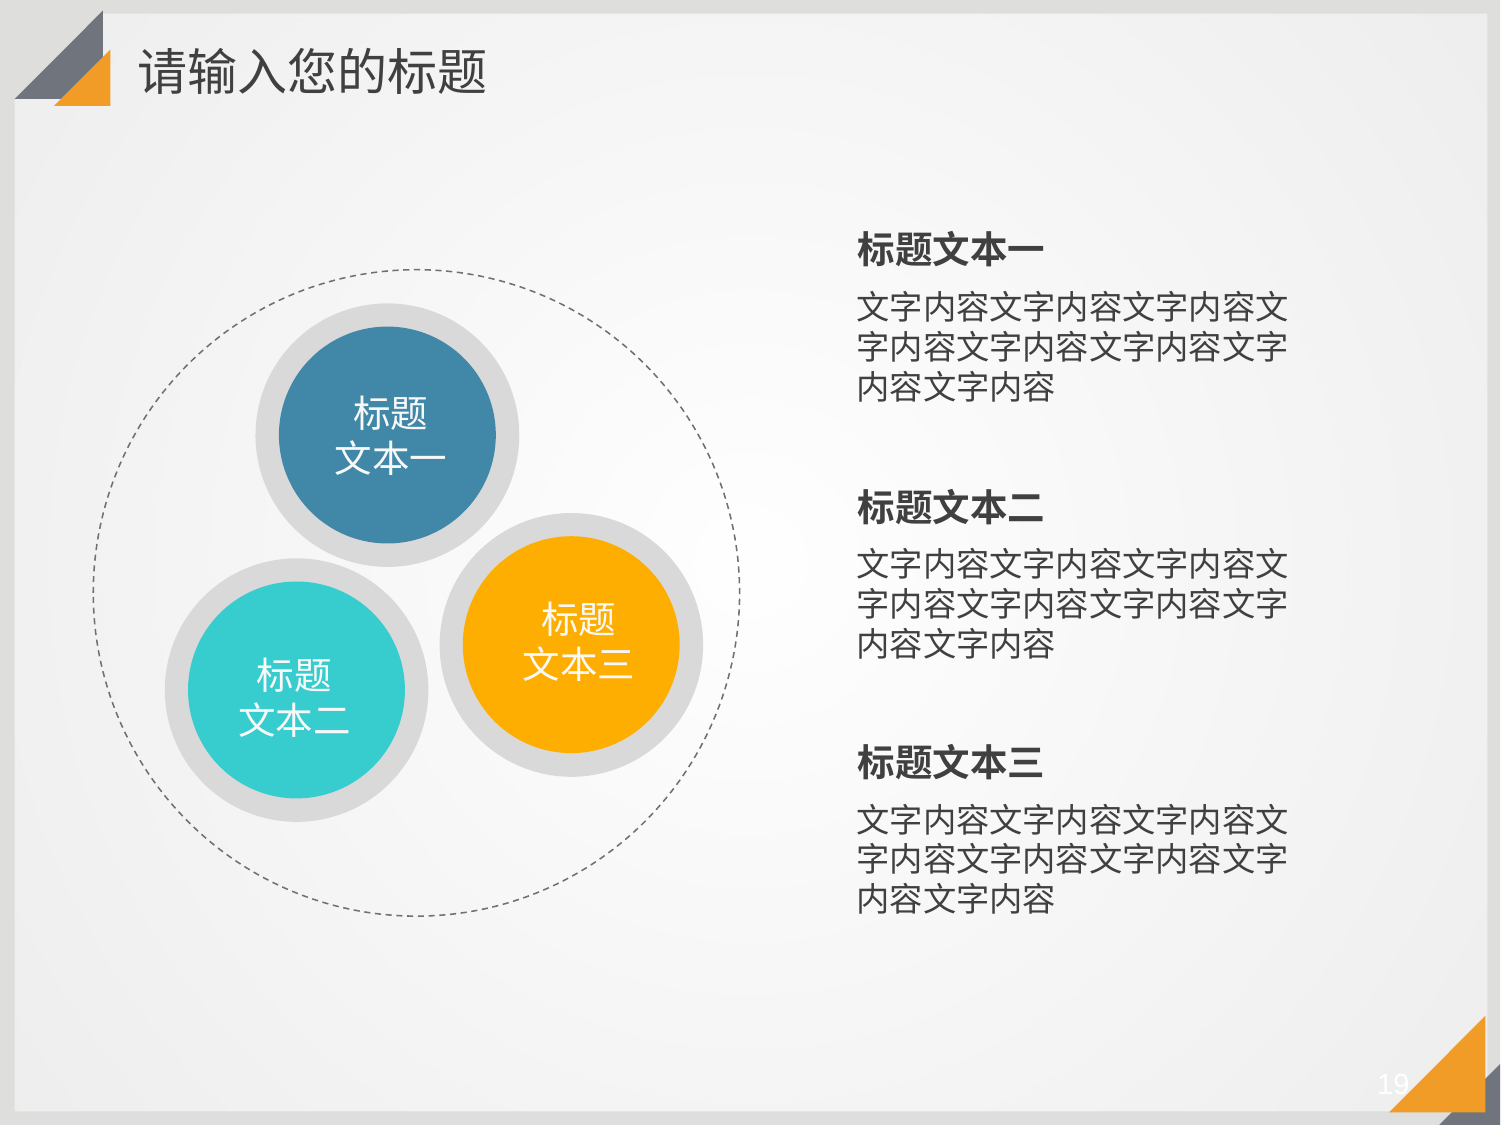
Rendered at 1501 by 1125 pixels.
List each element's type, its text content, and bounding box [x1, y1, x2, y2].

text_box 文字内容文字内容文字内容文字内容文字内容文字内容文字内容文字内容 [841, 536, 1329, 671]
text_box 标题 文本一 [319, 382, 462, 487]
text_box 标题 文本二 [223, 644, 366, 749]
text_box [53, 49, 111, 106]
text_box [439, 513, 704, 777]
text_box 请输入您的标题 [122, 32, 503, 108]
text_box 标题 文本三 [507, 588, 650, 693]
text_box 文字内容文字内容文字内容文字内容文字内容文字内容文字内容文字内容 [841, 278, 1329, 414]
text_box 标题文本三 [843, 731, 1061, 791]
text_box [164, 558, 429, 822]
text_box [255, 303, 520, 567]
picture [0, 0, 1501, 1125]
text_box [93, 269, 740, 917]
text_box [462, 536, 680, 754]
text_box 标题文本一 [843, 218, 1061, 278]
text_box [188, 581, 405, 799]
text_box [14, 10, 103, 99]
text_box 标题文本二 [843, 476, 1061, 536]
text_box 文字内容文字内容文字内容文字内容文字内容文字内容文字内容文字内容 [841, 791, 1329, 926]
text_box [278, 326, 496, 544]
